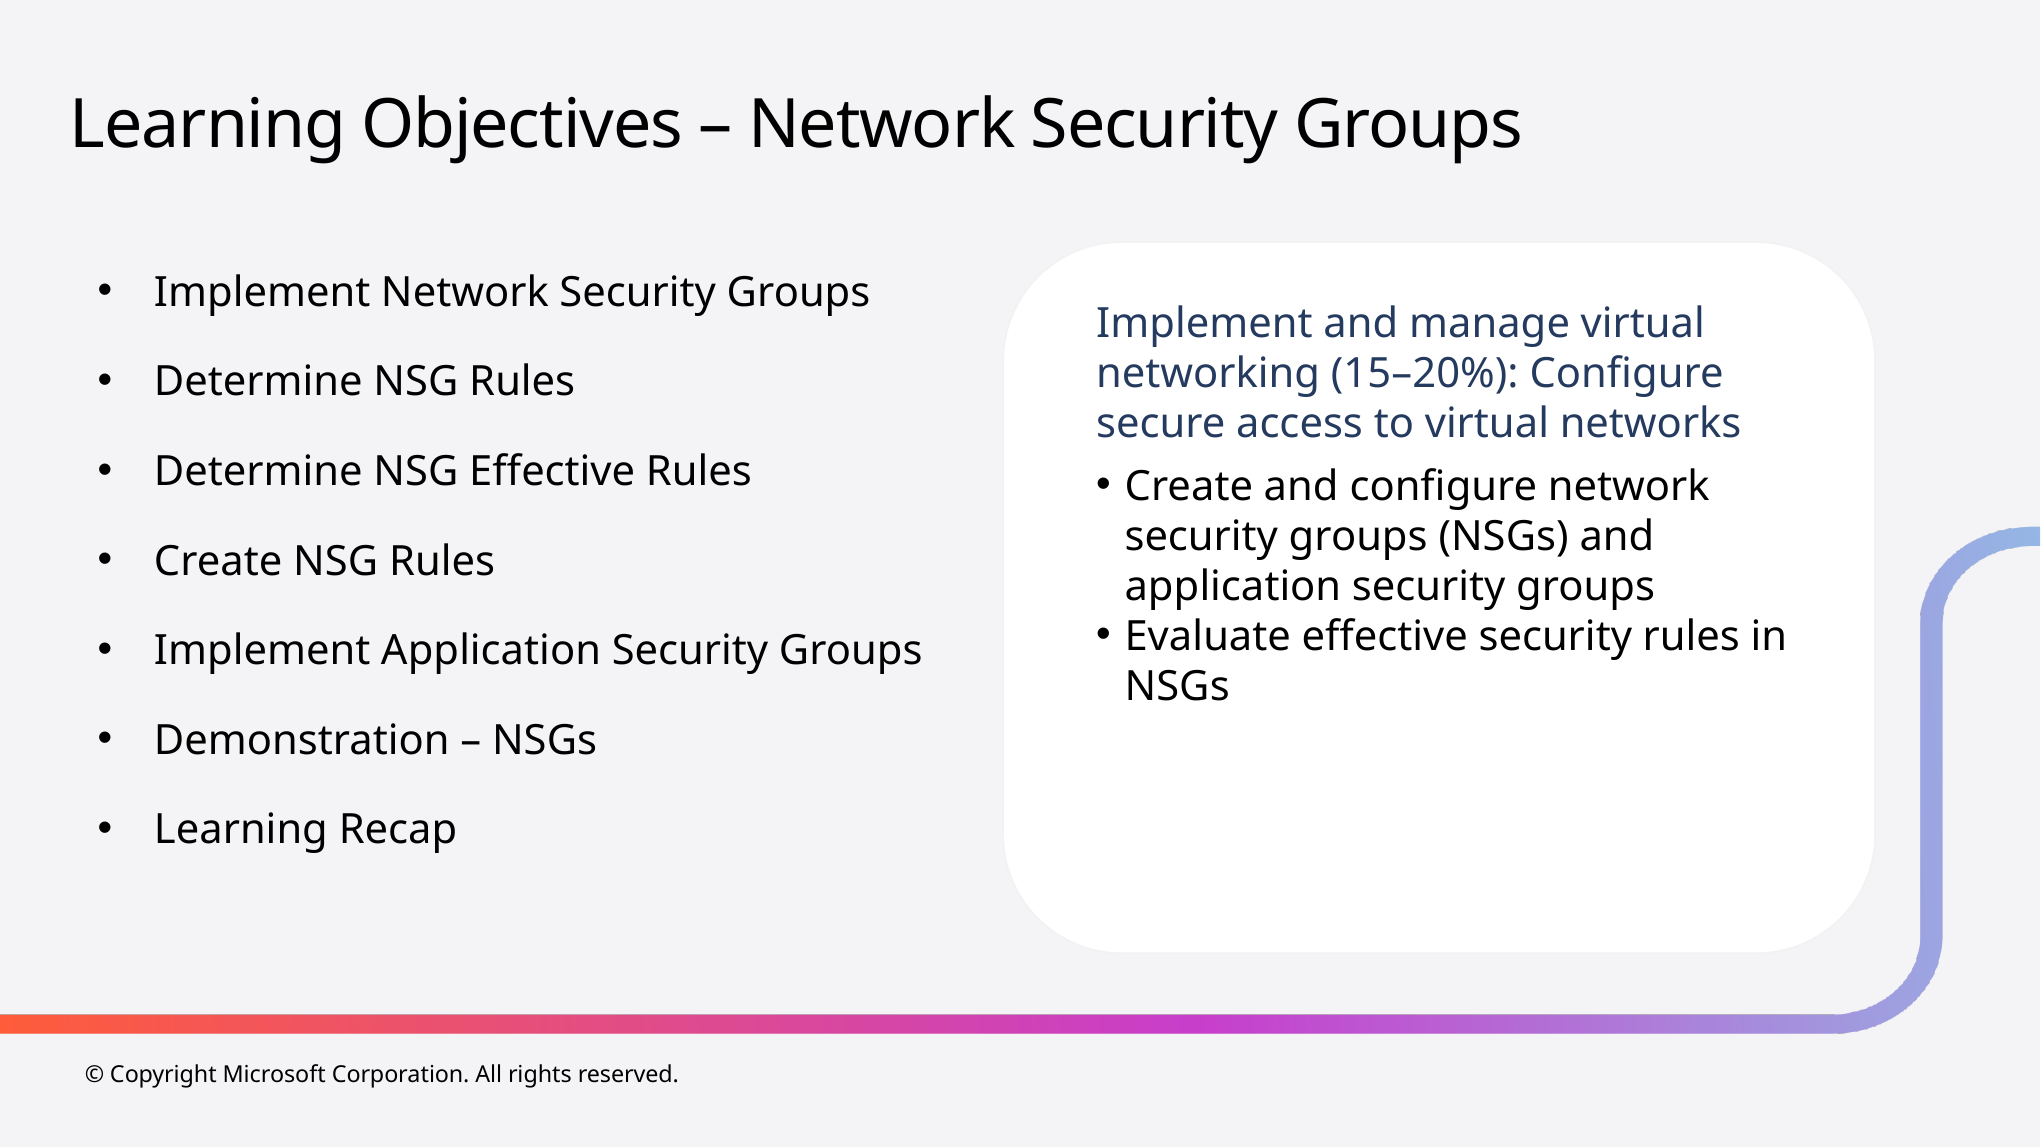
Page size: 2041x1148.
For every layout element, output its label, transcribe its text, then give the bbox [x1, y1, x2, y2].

text_box Implement Network Security Groups Determine NSG Rules Determine NSG Effective Rules Create NSG Rules Implement Application Security Groups Demonstration – NSGs Learning Recap [97, 211, 1020, 971]
title Learning Objectives – Network Security Groups [70, 73, 1968, 188]
picture [0, 526, 2041, 1034]
text_box Implement and manage virtual networking (15–20%): Configure secure access to virtual networks Create and configure network security groups (NSGs) and application security groups Evaluate effective security rules in NSGs [1081, 288, 1837, 717]
